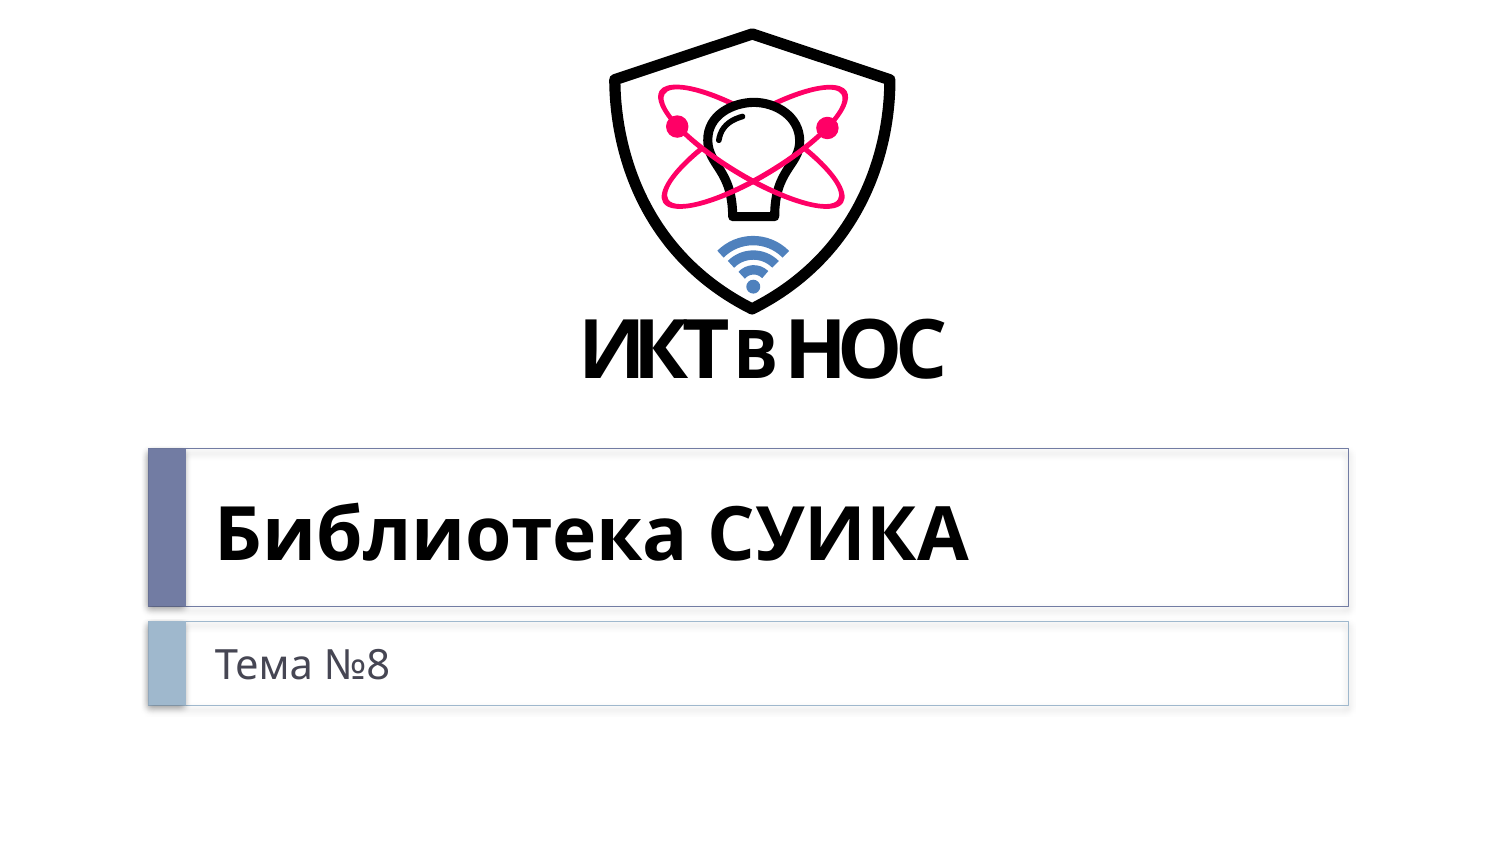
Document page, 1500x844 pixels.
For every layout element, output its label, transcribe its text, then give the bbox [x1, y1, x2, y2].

subtitle Тема №8 [200, 630, 1325, 697]
title Библиотека СУИКА [200, 478, 1325, 600]
